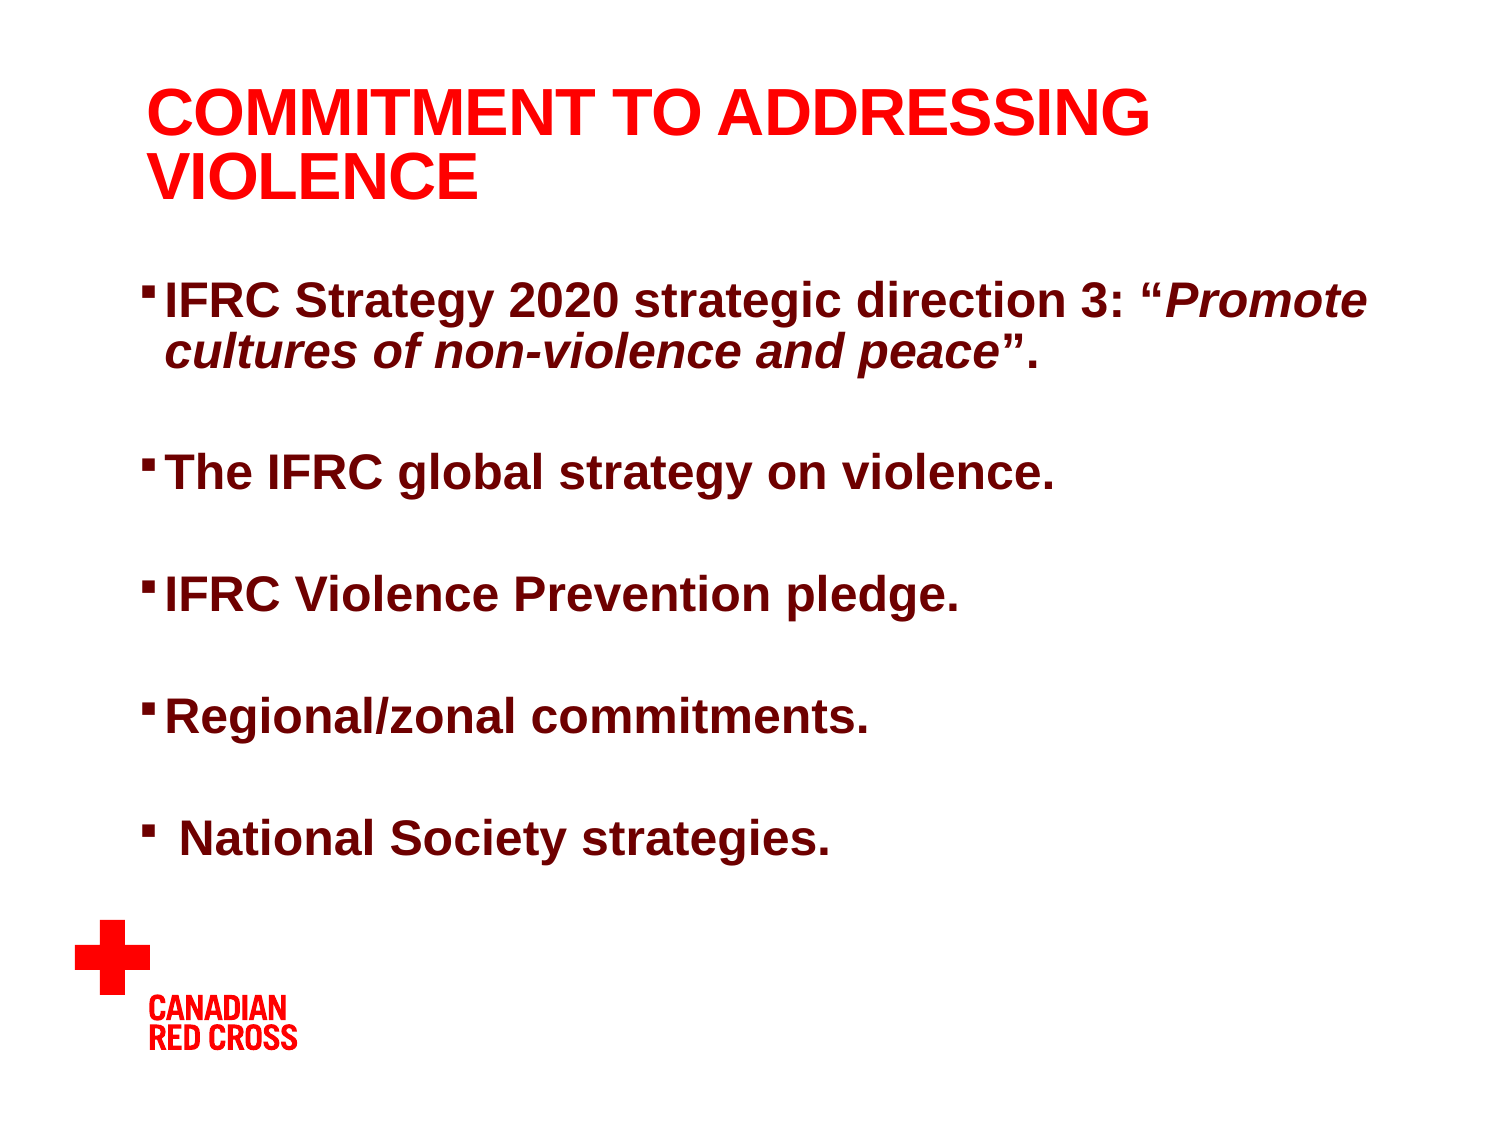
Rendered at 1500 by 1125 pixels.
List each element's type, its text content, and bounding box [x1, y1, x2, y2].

title Commitment TO Addressing VIOLENCE [131, 54, 1444, 221]
list IFRC Strategy 2020 strategic direction 3: “Promote cultures of non-violence and peace”. The IFRC global strategy on violence. IFRC Violence Prevention pledge. Regional/zonal commitments. National Society strategies. [123, 184, 1437, 919]
